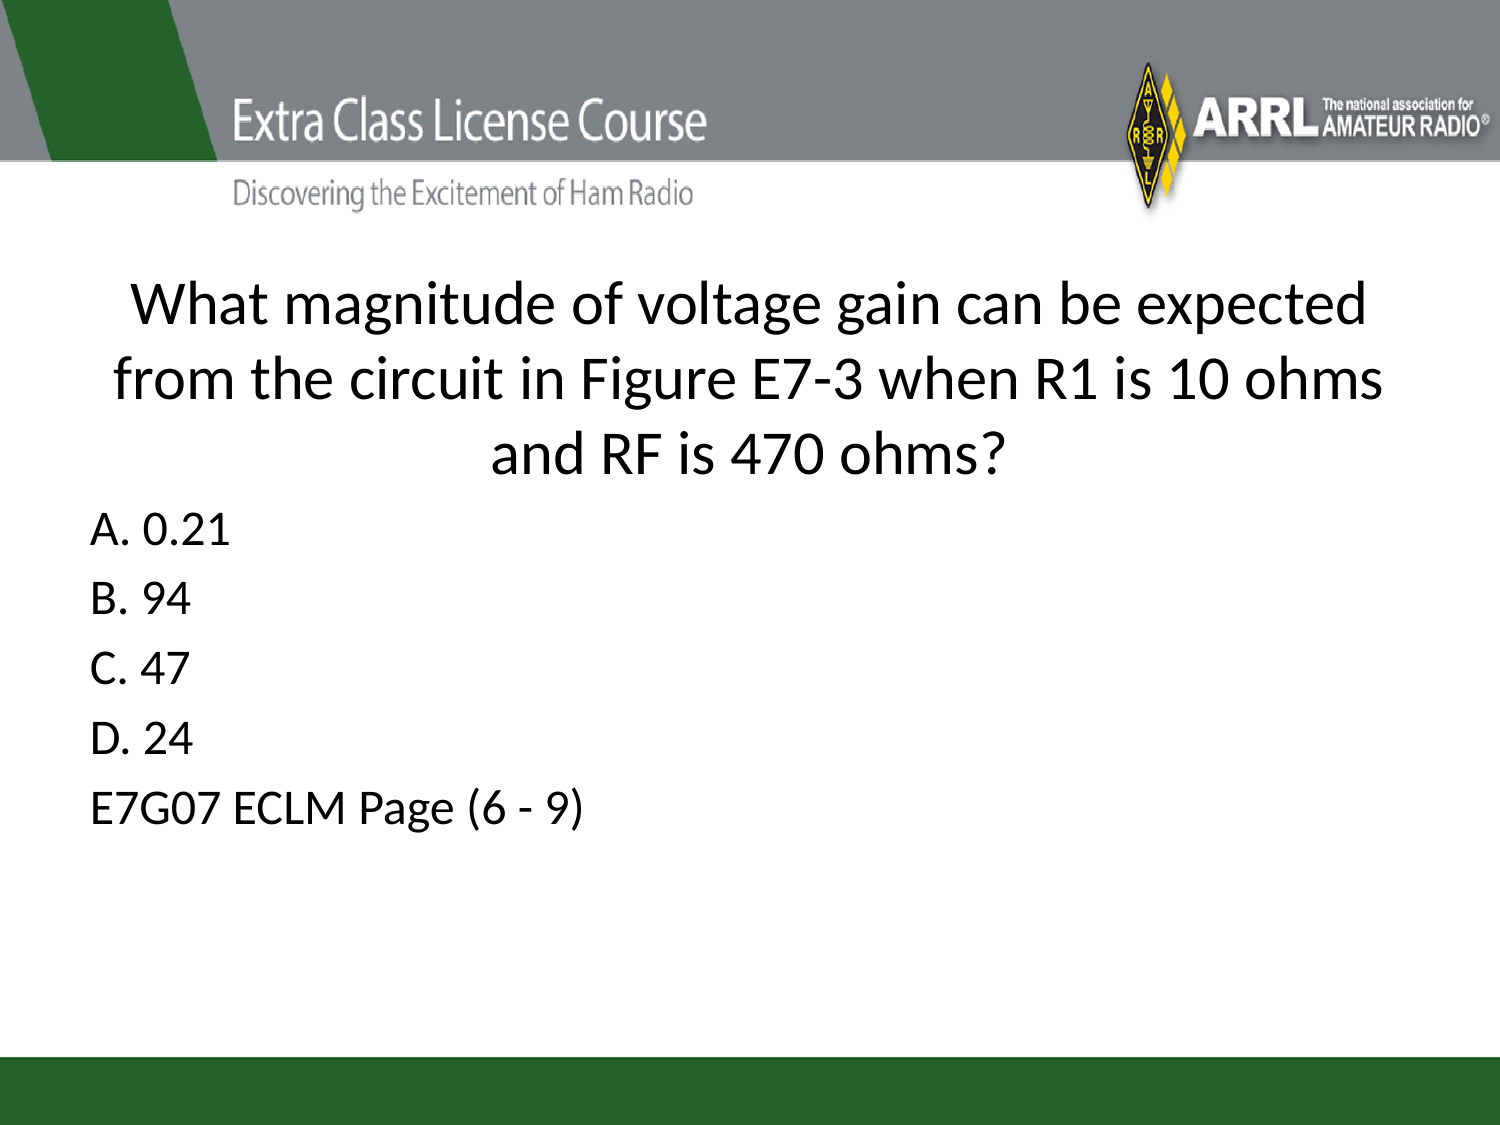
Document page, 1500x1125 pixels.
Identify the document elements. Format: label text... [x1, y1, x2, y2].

picture [0, 0, 1500, 1125]
title What magnitude of voltage gain can be expected from the circuit in Figure E7-3 when R1 is 10 ohms and RF is 470 ohms? [75, 254, 1425, 435]
list A. 0.21 B. 94 C. 47 D. 24 E7G07 ECLM Page (6 - 9) [75, 487, 1425, 1005]
